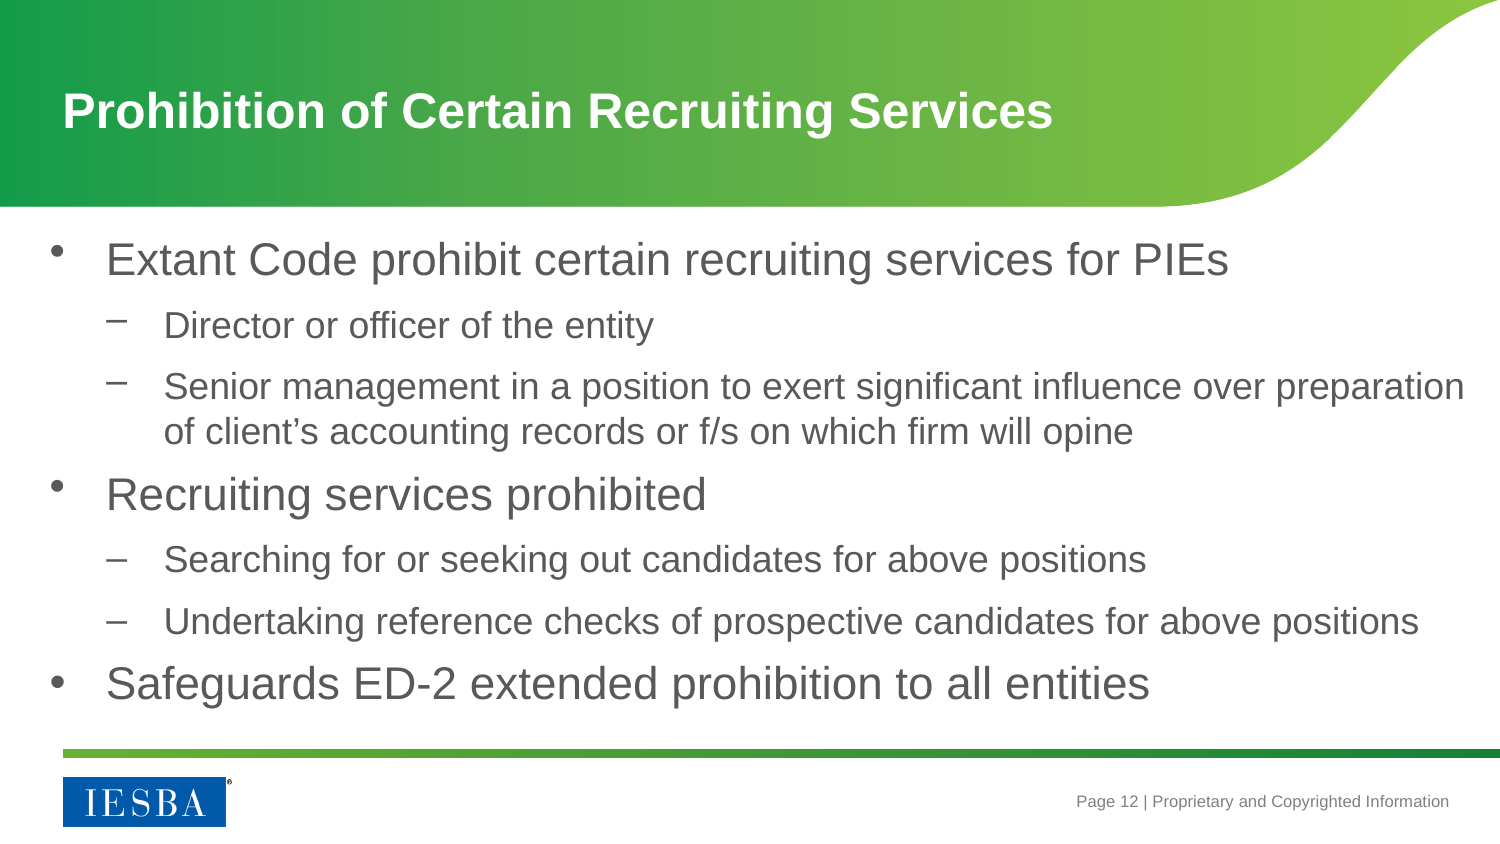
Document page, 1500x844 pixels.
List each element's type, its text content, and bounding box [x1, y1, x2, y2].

picture [63, 777, 232, 827]
picture [0, 0, 1500, 207]
title Prohibition of Certain Recruiting Services [62, 75, 1300, 142]
list Extant Code prohibit certain recruiting services for PIEs Director or officer of the entity Senior management in a position to exert significant influence over preparation of client’s accounting records or f/s on which firm will opine Recruiting services prohibited Searching for or seeking out candidates for above positions Undertaking reference checks of prospective candidates for above positions Safeguards ED-2 extended prohibition to all entities [34, 221, 1497, 748]
